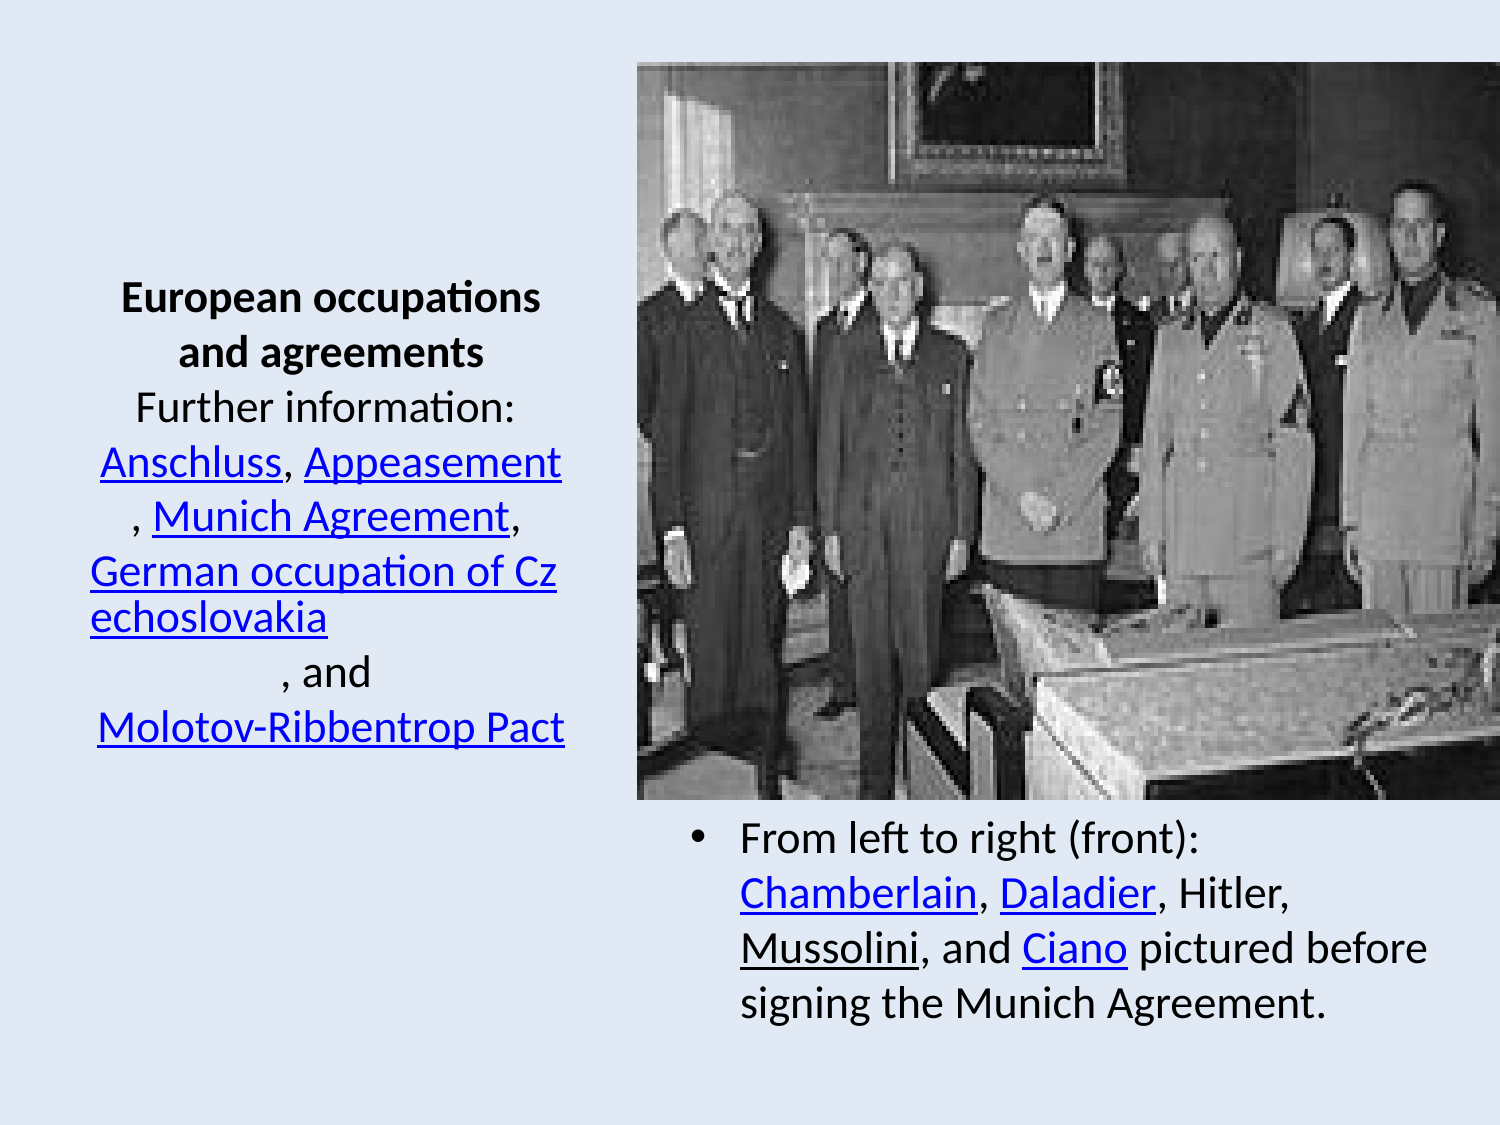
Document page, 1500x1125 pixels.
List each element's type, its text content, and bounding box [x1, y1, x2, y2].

list From left to right (front): Chamberlain, Daladier, Hitler, Mussolini, and Ciano pictured before signing the Munich Agreement. [675, 808, 1450, 1075]
title European occupations and agreements Further information: Anschluss, Appeasement, Munich Agreement, German occupation of Czechoslovakia, and Molotov-Ribbentrop Pact [75, 45, 588, 1038]
picture [637, 62, 1500, 801]
